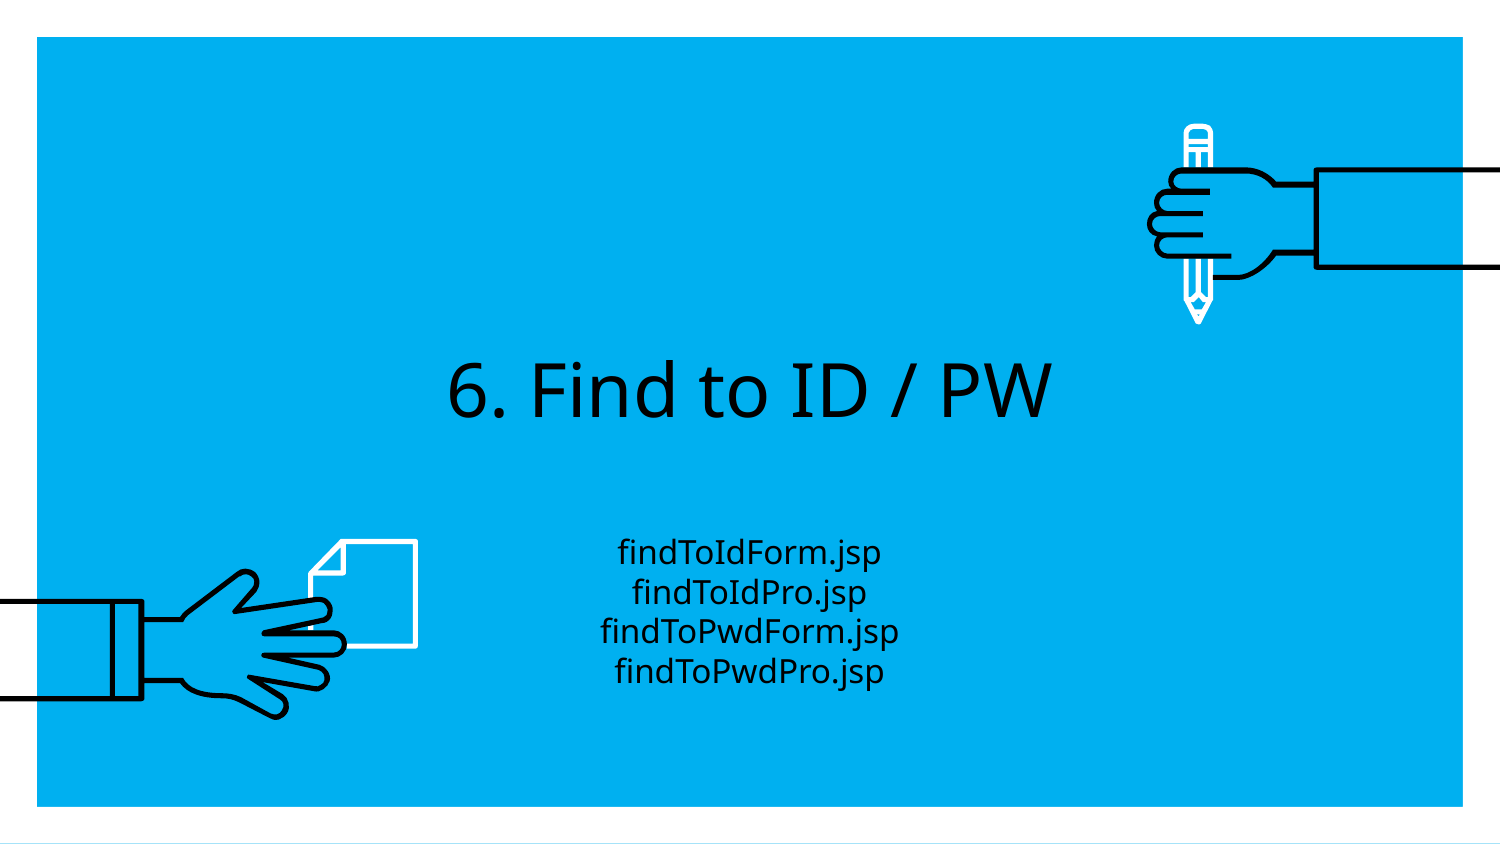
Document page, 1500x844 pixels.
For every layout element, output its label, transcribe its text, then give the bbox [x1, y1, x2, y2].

title 6. Find to ID / PW [430, 327, 1070, 448]
subtitle findToIdForm.jsp findToIdPro.jsp findToPwdForm.jsp findToPwdPro.jsp [430, 515, 1070, 645]
